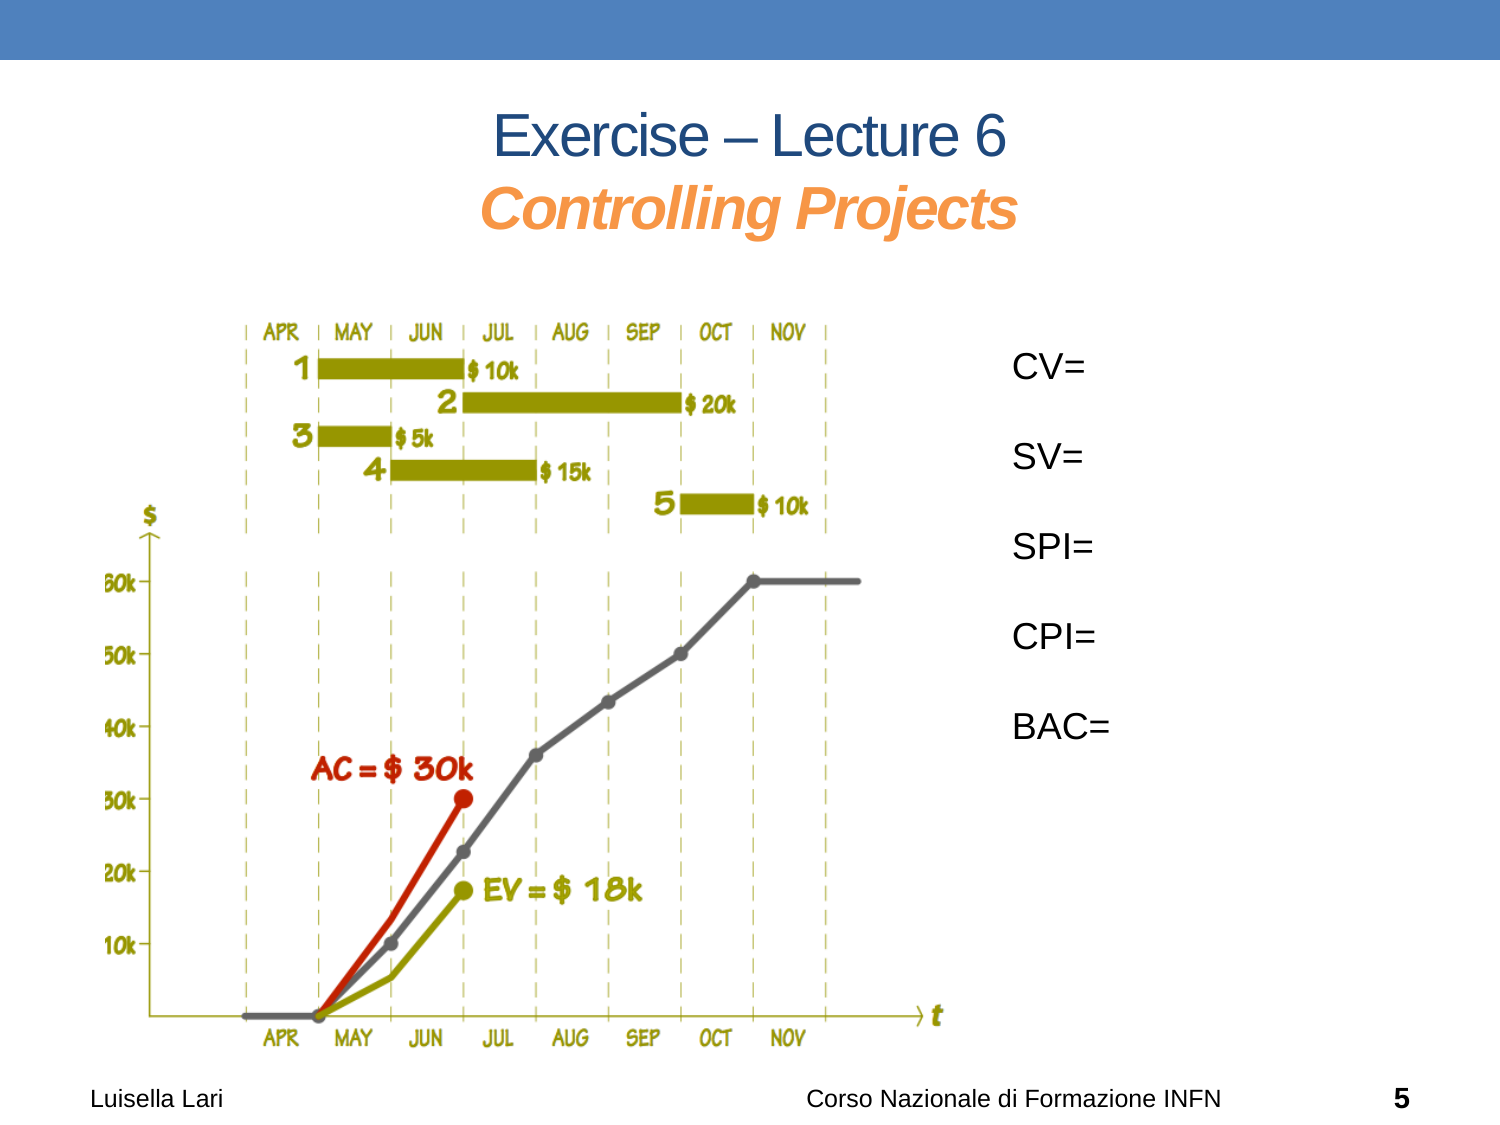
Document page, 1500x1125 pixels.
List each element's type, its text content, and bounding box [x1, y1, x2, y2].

title Exercise – Lecture 6 Controlling Projects [75, 87, 1425, 250]
slide_number 5 [1250, 1070, 1425, 1125]
text_box CV= SV= SPI= CPI= BAC= [997, 334, 1319, 755]
slide_number Luisella Lari [75, 1070, 550, 1125]
footer Corso Nazionale di Formazione INFN [562, 1070, 1238, 1125]
picture [105, 306, 955, 1058]
